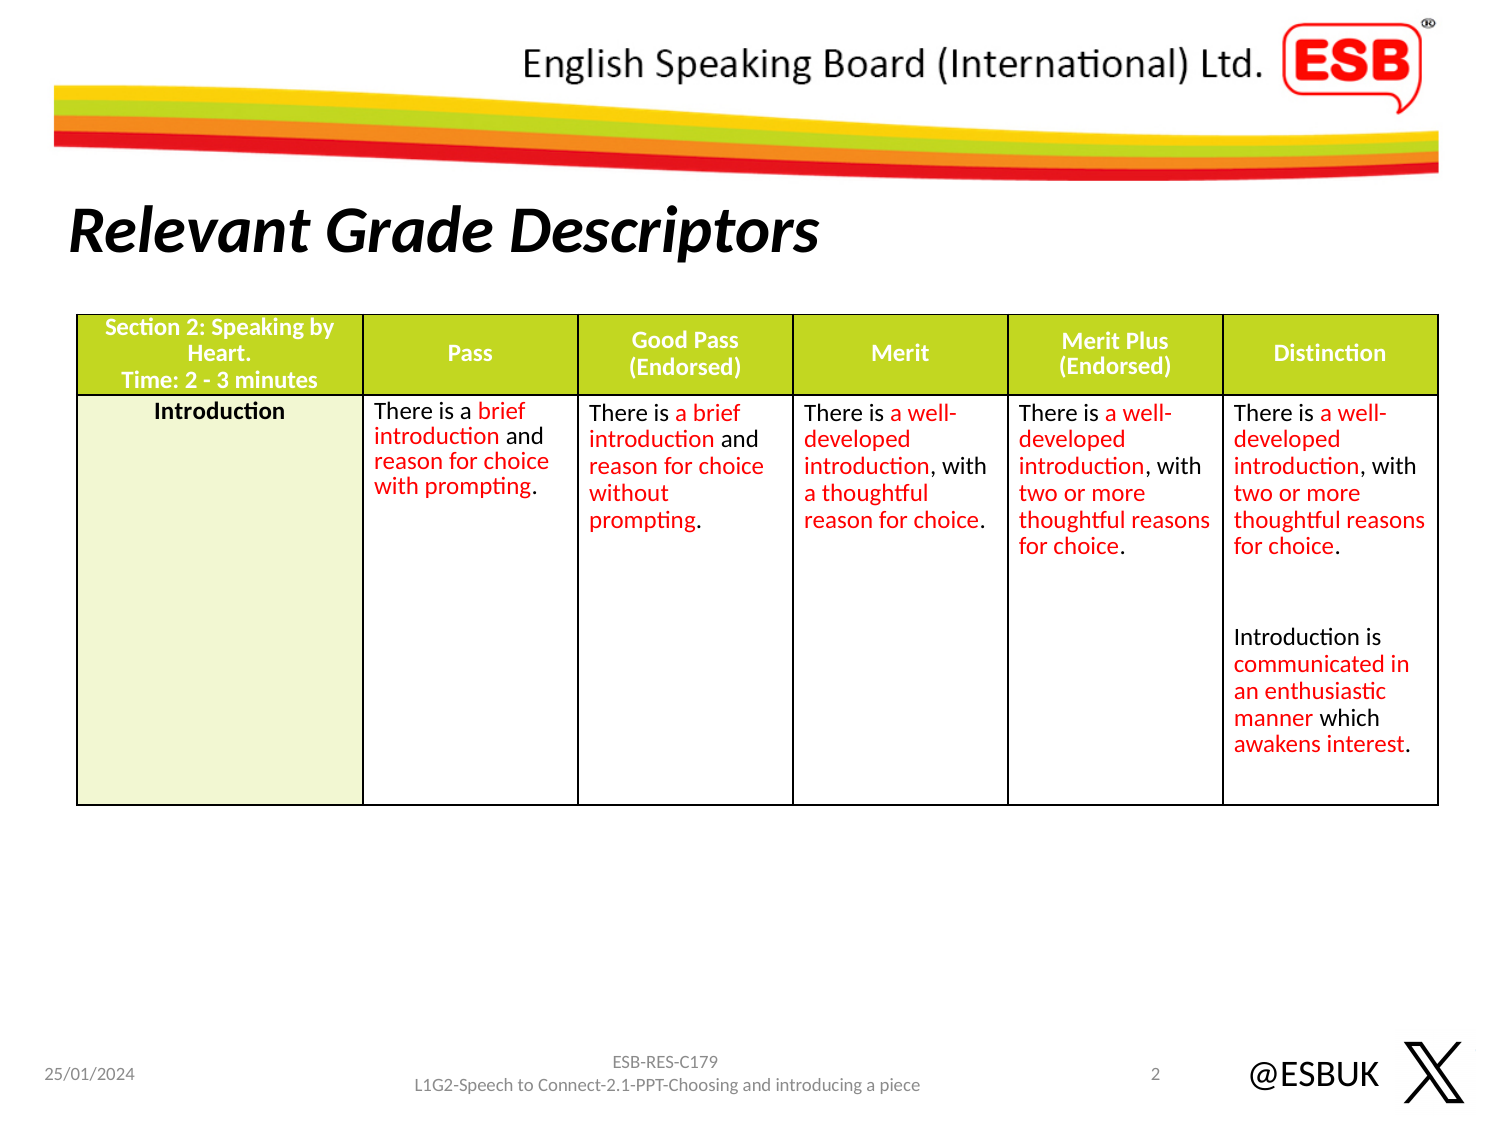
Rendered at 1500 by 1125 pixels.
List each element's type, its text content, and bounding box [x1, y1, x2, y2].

slide_number 2 [930, 1042, 1176, 1103]
table_cell There is a brief introduction and reason for choice with prompting. [364, 396, 577, 804]
table_header Merit [794, 315, 1007, 394]
table_header Merit Plus (Endorsed) [1009, 315, 1222, 394]
picture [0, 0, 1500, 189]
table_cell There is a well-developed introduction, with two or more thoughtful reasons for choice. Introduction is communicated in an enthusiastic manner which awakens interest. [1224, 396, 1437, 804]
table_cell There is a well-developed introduction, with a thoughtful reason for choice. [794, 396, 1007, 804]
table_header Pass [364, 315, 577, 394]
title Relevant Grade Descriptors [53, 189, 1347, 273]
picture [1395, 1029, 1476, 1116]
table_cell There is a brief introduction and reason for choice without prompting. [579, 396, 792, 804]
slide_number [29, 1042, 367, 1103]
footer ESB-RES-C179 L1G2-Speech to Connect-2.1-PPT-Choosing and introducing a piece [395, 1042, 930, 1103]
table_cell Introduction [78, 396, 362, 804]
table_header Good Pass (Endorsed) [579, 315, 792, 394]
table_header Distinction [1224, 315, 1437, 394]
table_header Section 2: Speaking by Heart. Time: 2 - 3 minutes [78, 315, 362, 394]
table_cell There is a well-developed introduction, with two or more thoughtful reasons for choice. [1009, 396, 1222, 804]
